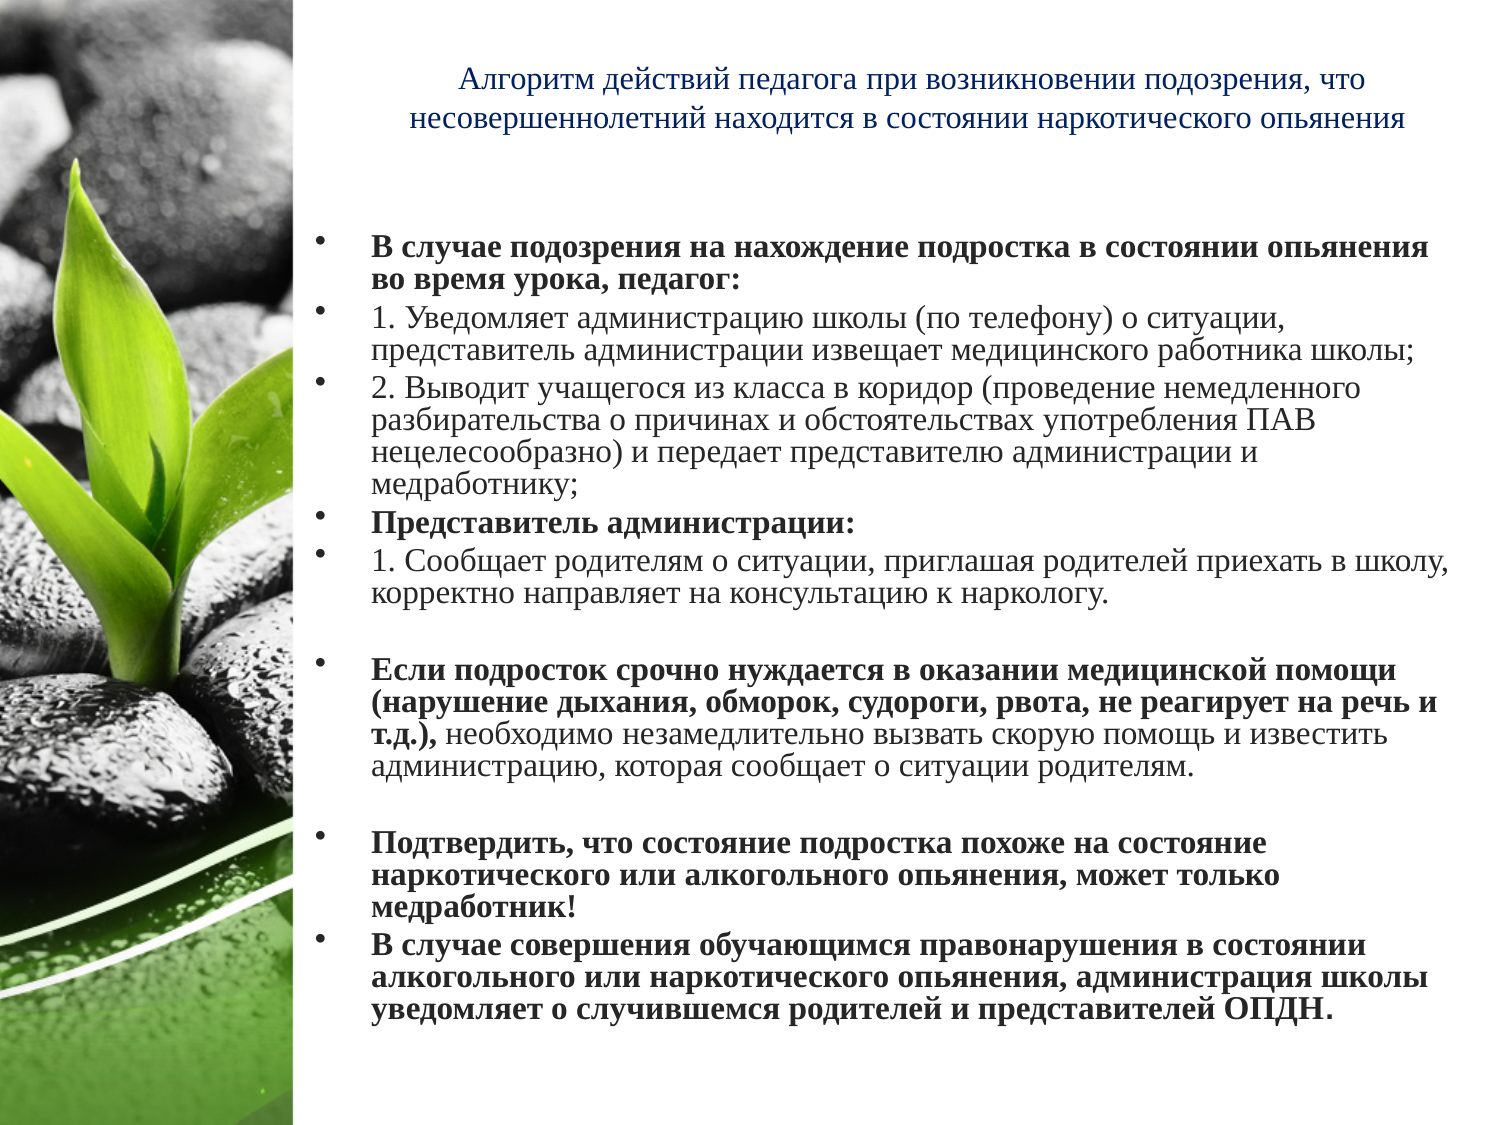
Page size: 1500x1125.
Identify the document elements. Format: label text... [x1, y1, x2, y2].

text_box В случае подозрения на нахождение подростка в состоянии опьянения во время урока, педагог: 1. Уведомляет администрацию школы (по телефону) о ситуации, представитель администрации извещает медицинского работника школы; 2. Выводит учащегося из класса в коридор (проведение немедленного разбирательства о причинах и обстоятельствах употребления ПАВ нецелесообразно) и передает представителю администрации и медработнику; Представитель администрации: 1. Сообщает родителям о ситуации, приглашая родителей приехать в школу, корректно направляет на консультацию к наркологу. Если подросток срочно нуждается в оказании медицинской помощи (нарушение дыхания, обморок, судороги, рвота, не реагирует на речь и т.д.), необходимо незамедлительно вызвать скорую помощь и известить администрацию, которая сообщает о ситуации родителям. Подтвердить, что состояние подростка похоже на состояние наркотического или алкогольного опьянения, может только медработник! В случае совершения обучающимся правонарушения в состоянии алкогольного или наркотического опьянения, администрация школы уведомляет о случившемся родителей и представителей ОПДН. [299, 224, 1488, 1034]
title Алгоритм действий педагога при возникновении подозрения, что несовершеннолетний находится в состоянии наркотического опьянения [375, 37, 1450, 155]
picture [0, 0, 1500, 1125]
